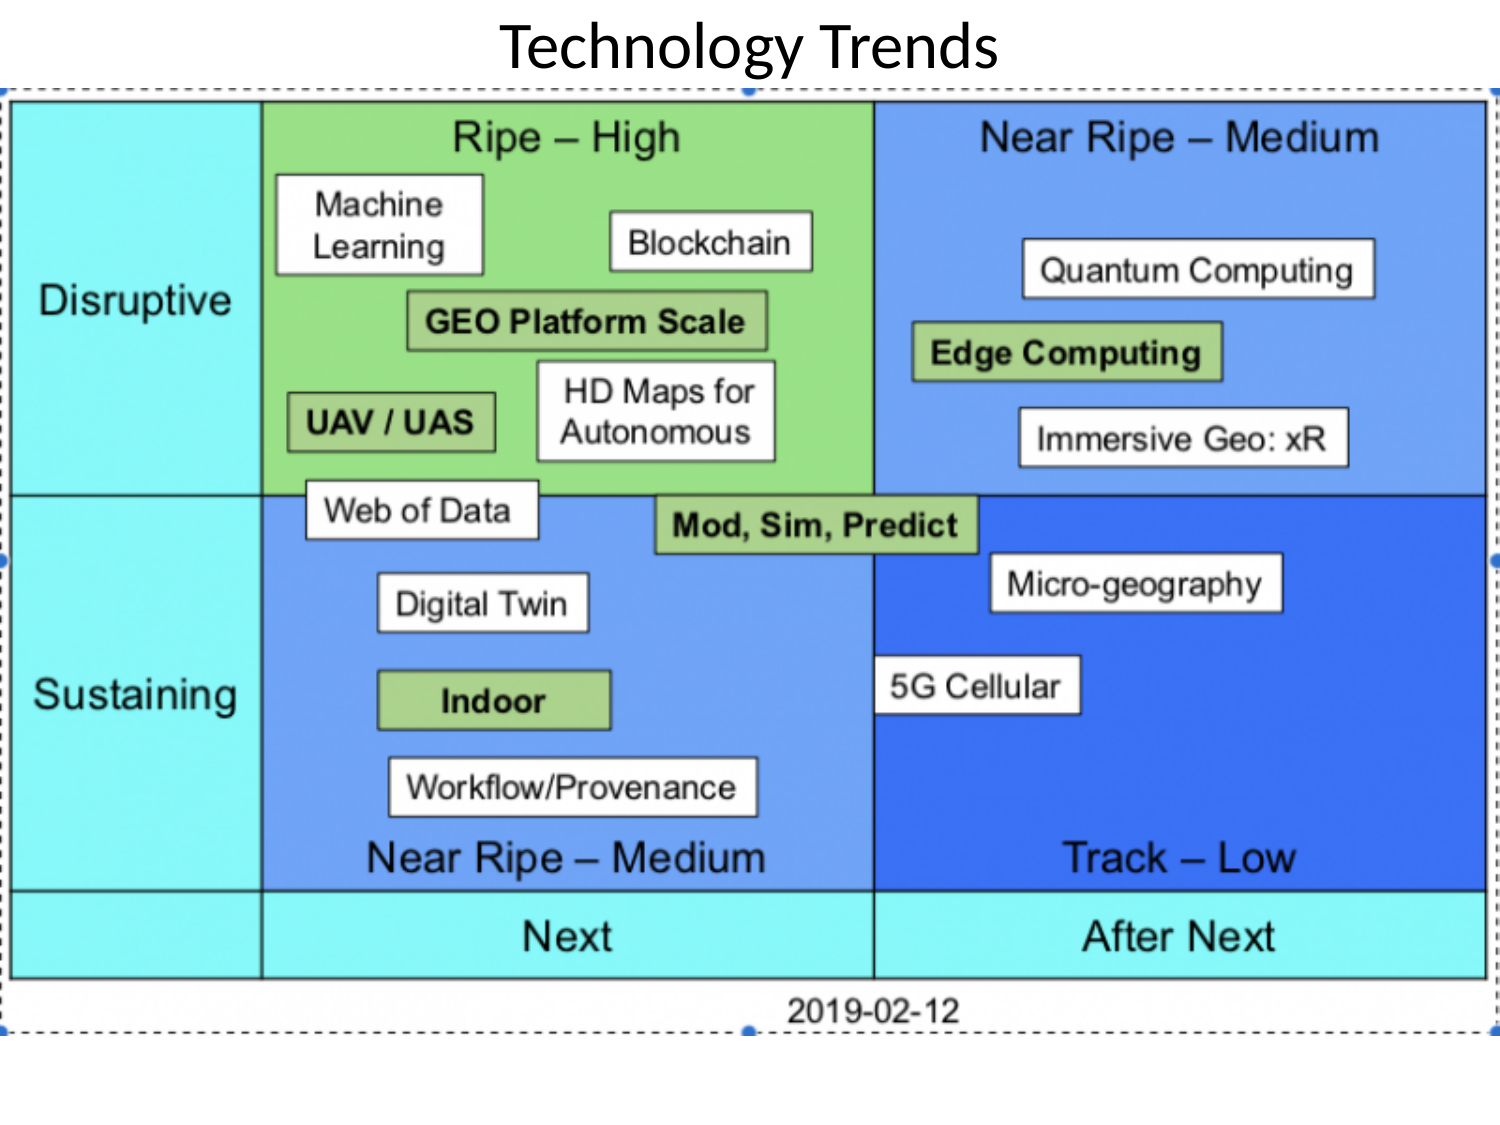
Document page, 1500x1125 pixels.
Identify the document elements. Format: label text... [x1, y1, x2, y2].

title Technology Trends [75, 0, 1425, 87]
picture [0, 88, 1500, 1037]
